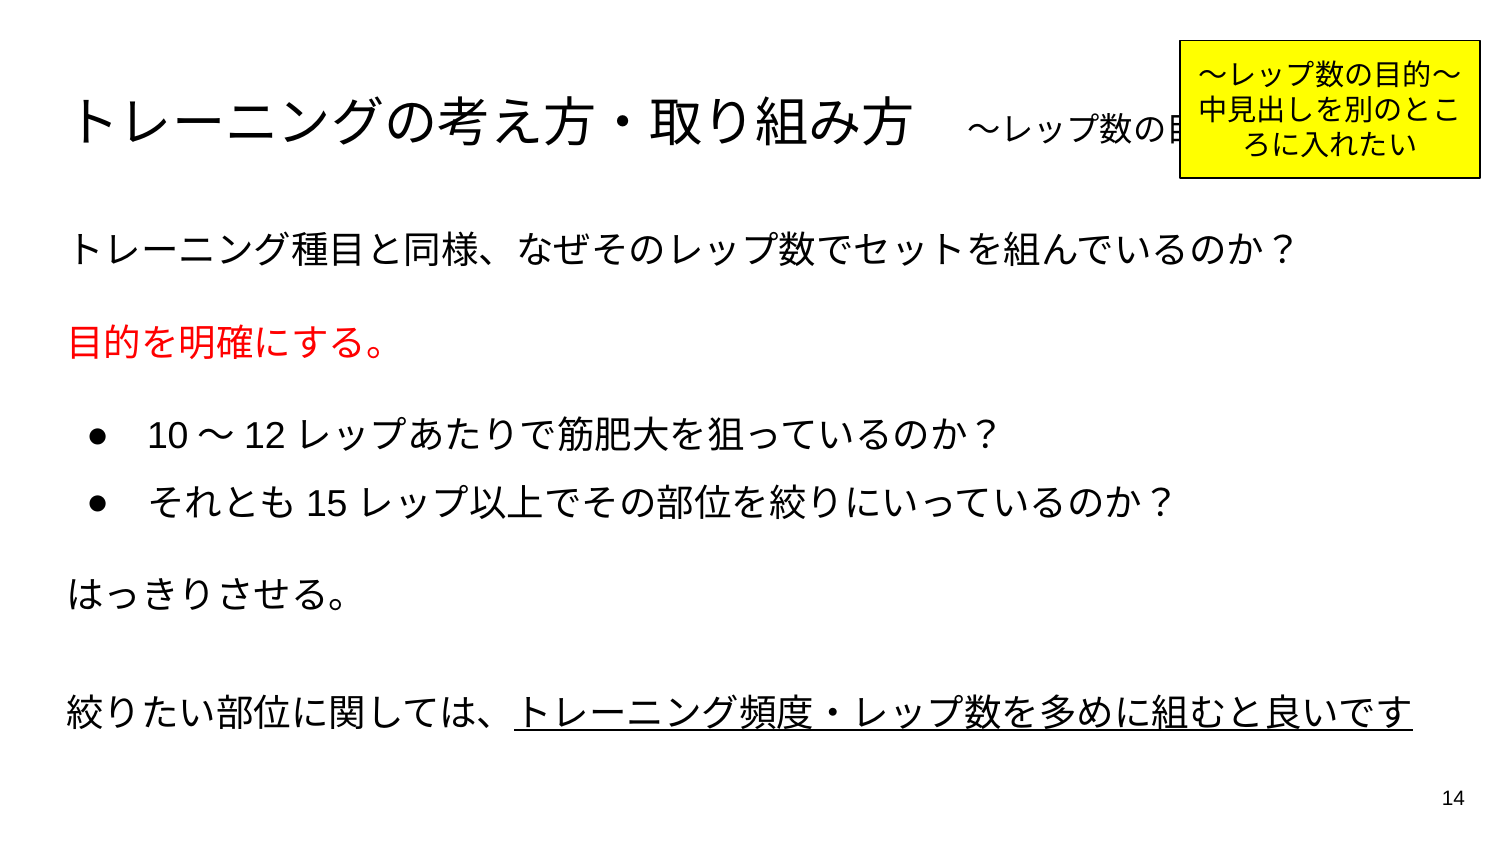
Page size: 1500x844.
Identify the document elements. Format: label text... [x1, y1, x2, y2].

title トレーニングの考え方・取り組み方 〜レップ数の目的〜 [51, 72, 1179, 167]
slide_number 14 [1389, 764, 1480, 830]
text_box 〜レップ数の目的〜 中見出しを別のところに入れたい [1179, 40, 1480, 178]
list トレーニング種目と同様、なぜそのレップ数でセットを組んでいるのか？ 目的を明確にする。 10〜12レップあたりで筋肥大を狙っているのか？ それとも15レップ以上でその部位を絞りにいっているのか？ はっきりさせる。 絞りたい部位に関しては、トレーニング頻度・レップ数を多めに組むと良いです [51, 189, 1449, 750]
